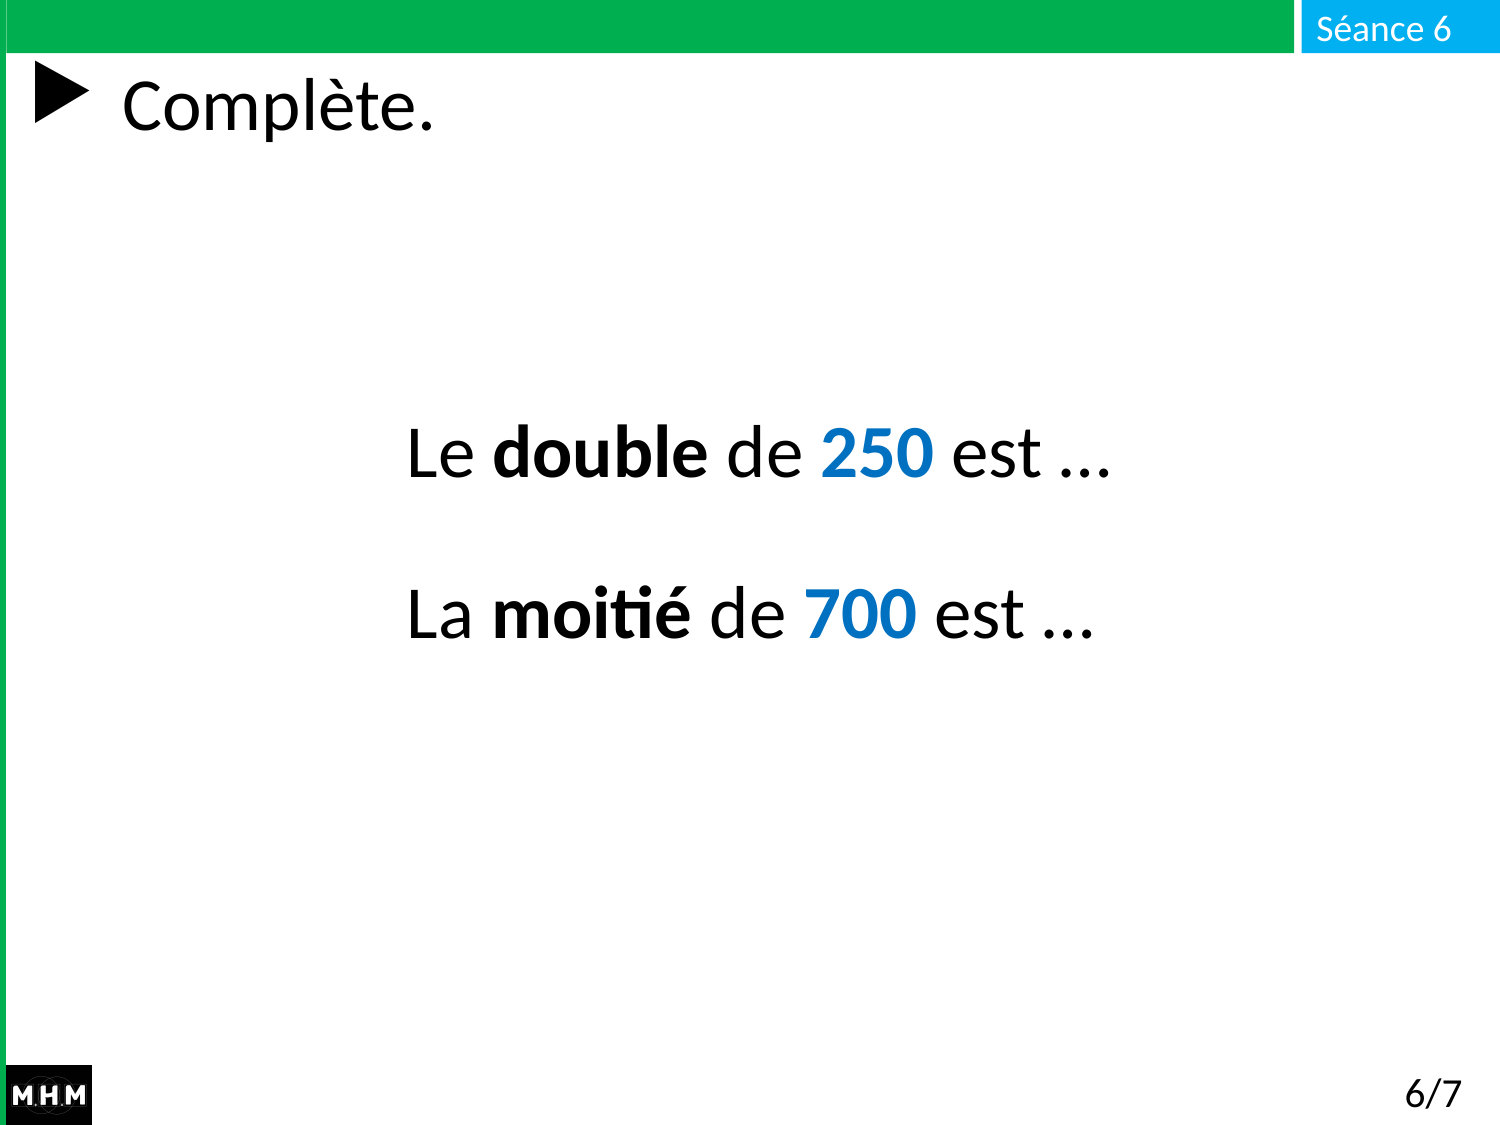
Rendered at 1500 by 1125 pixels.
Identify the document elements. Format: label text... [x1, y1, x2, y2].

title Complète. [13, 58, 1397, 154]
text_box 6/7 [1389, 1064, 1500, 1125]
text_box Le double de 250 est … La moitié de 700 est … [391, 387, 1128, 680]
picture [6, 1065, 92, 1125]
